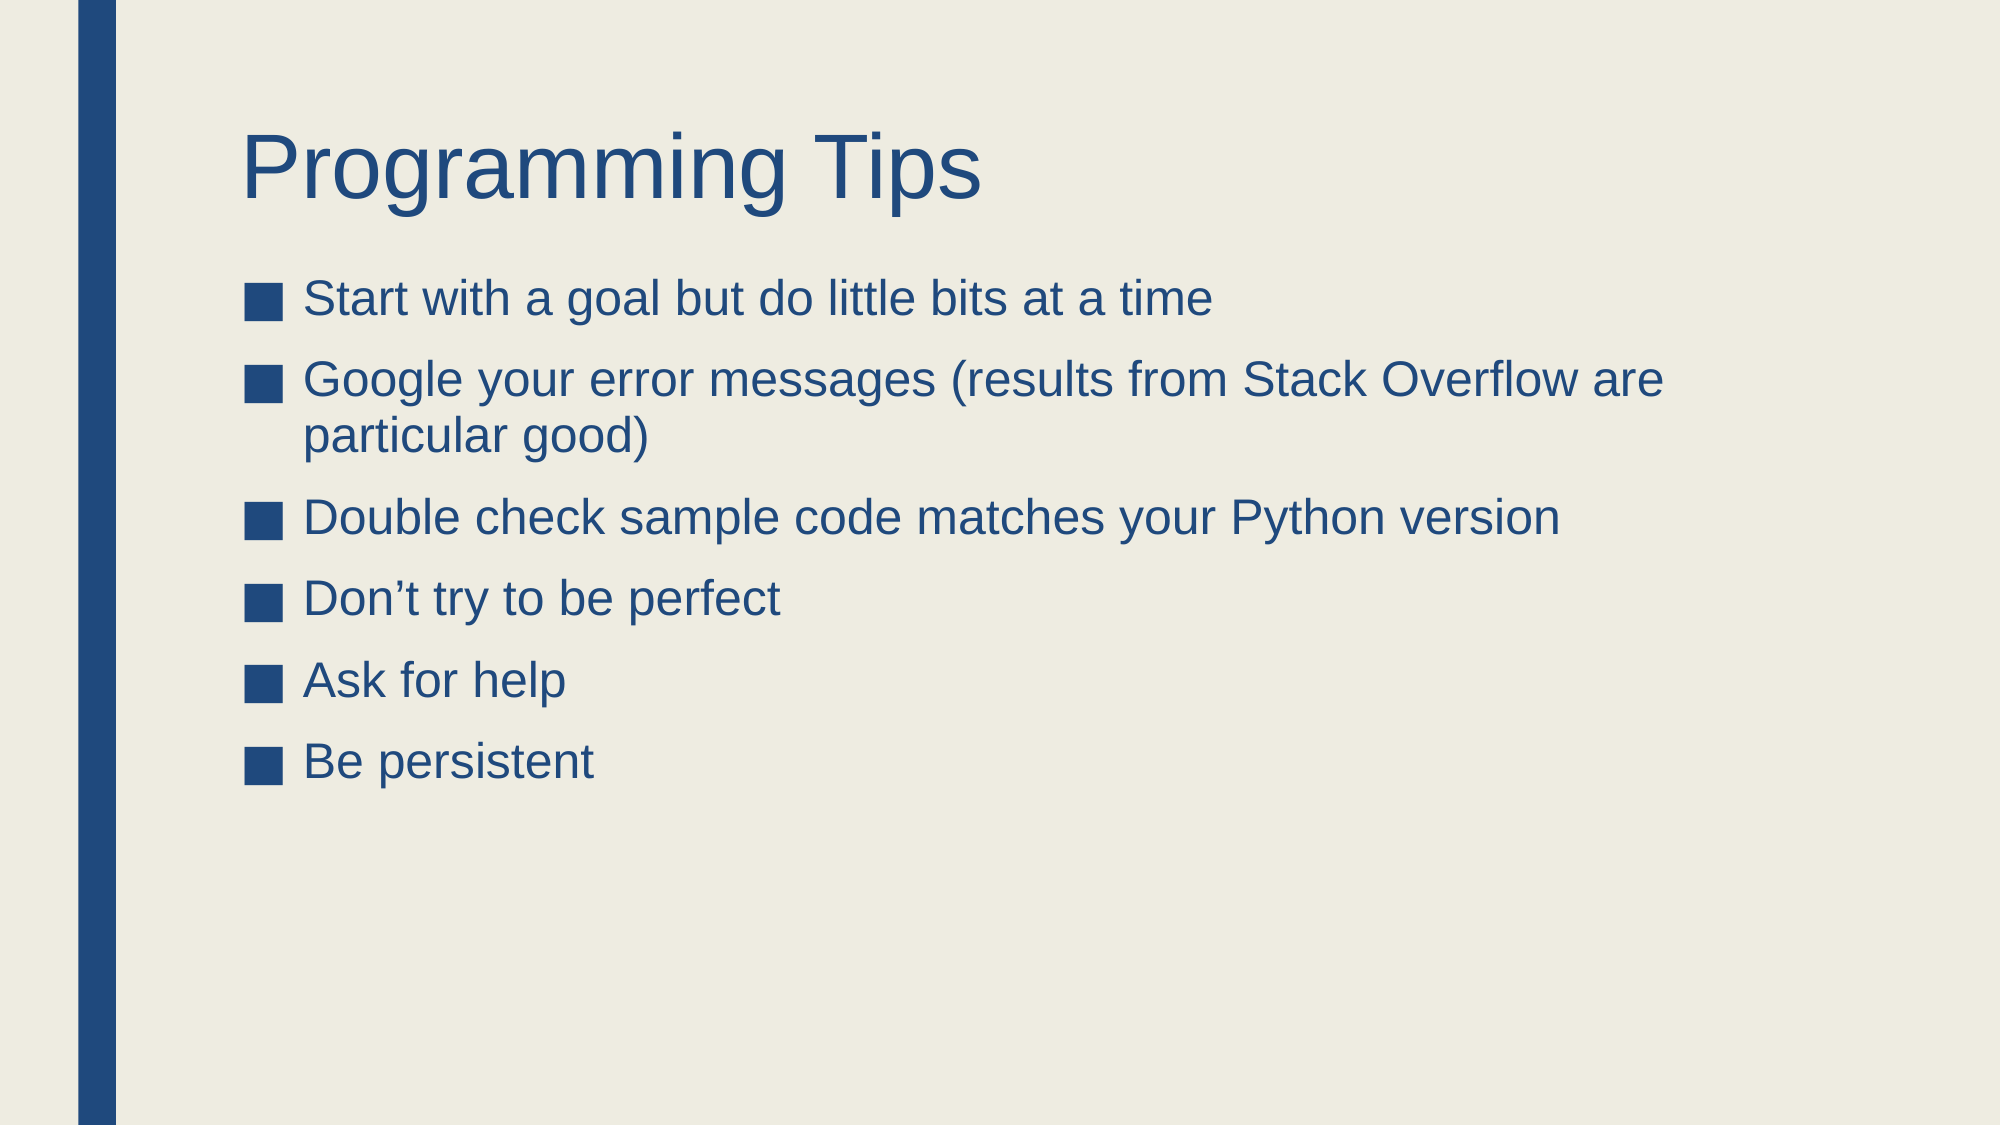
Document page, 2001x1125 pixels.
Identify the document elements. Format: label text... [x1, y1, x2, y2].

list Start with a goal but do little bits at a time Google your error messages (results from Stack Overflow are particular good) Double check sample code matches your Python version Don’t try to be perfect Ask for help Be persistent [225, 262, 1800, 850]
title Programming Tips [225, 112, 1800, 262]
